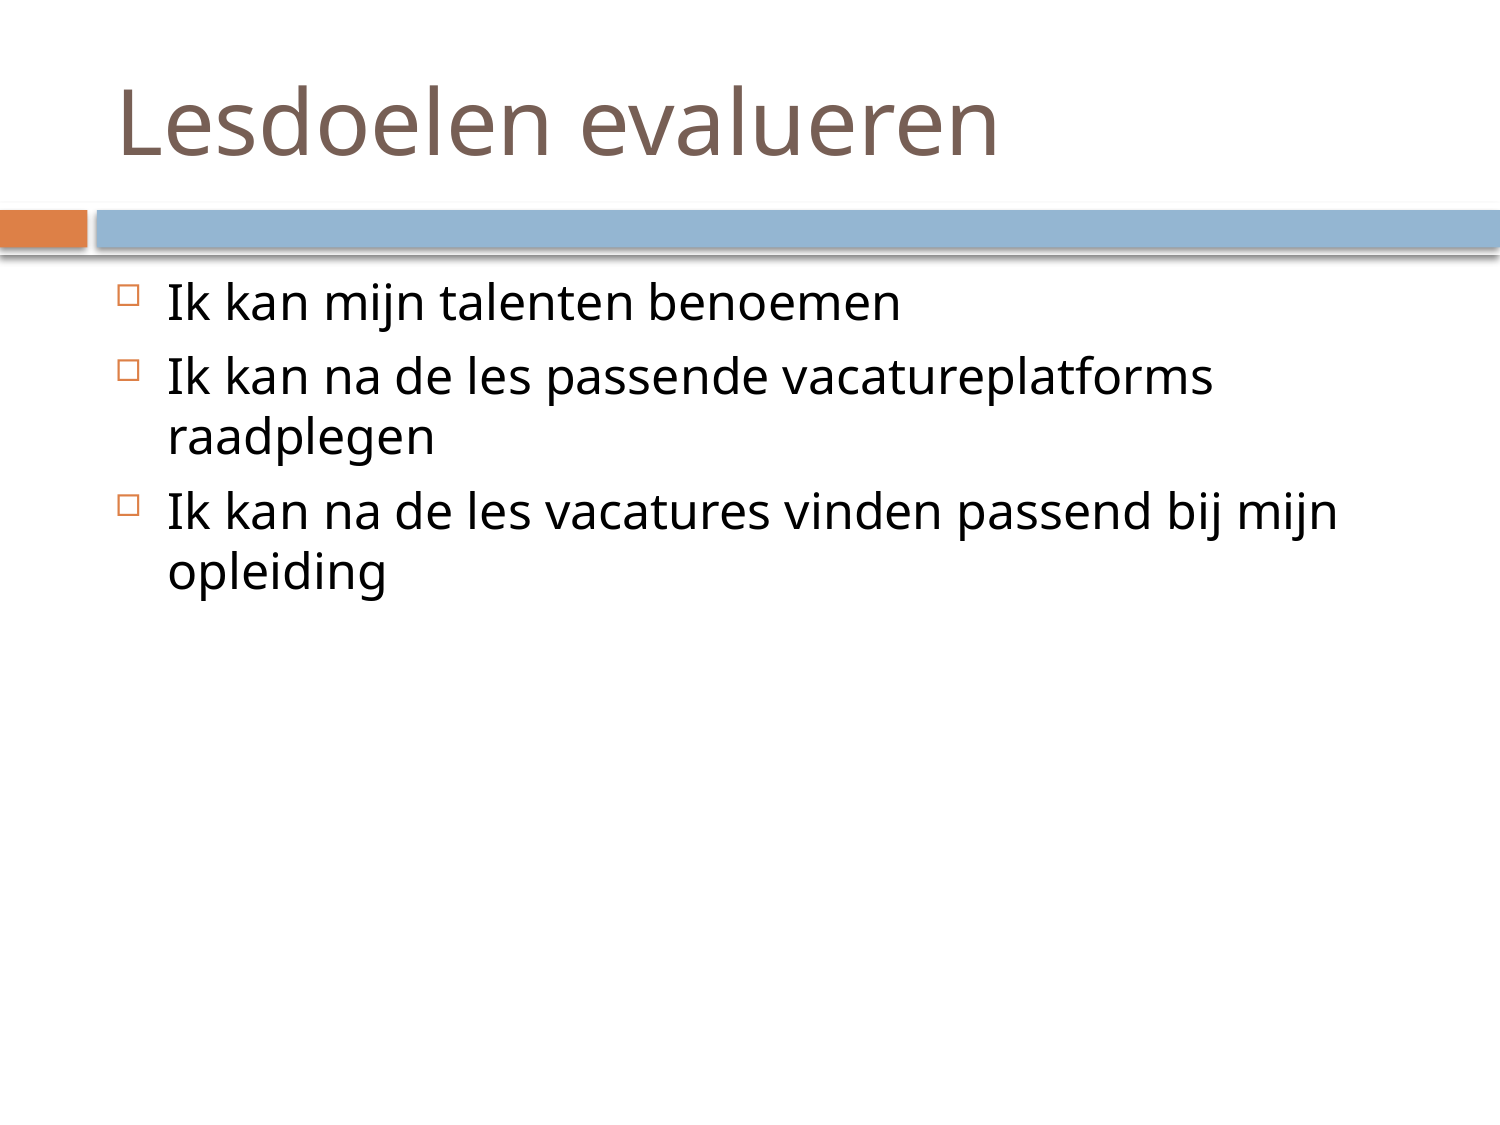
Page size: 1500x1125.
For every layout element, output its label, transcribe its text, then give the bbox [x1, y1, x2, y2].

title Lesdoelen evalueren [100, 37, 1438, 200]
list Ik kan mijn talenten benoemen Ik kan na de les passende vacatureplatforms raadplegen Ik kan na de les vacatures vinden passend bij mijn opleiding [100, 262, 1438, 1000]
